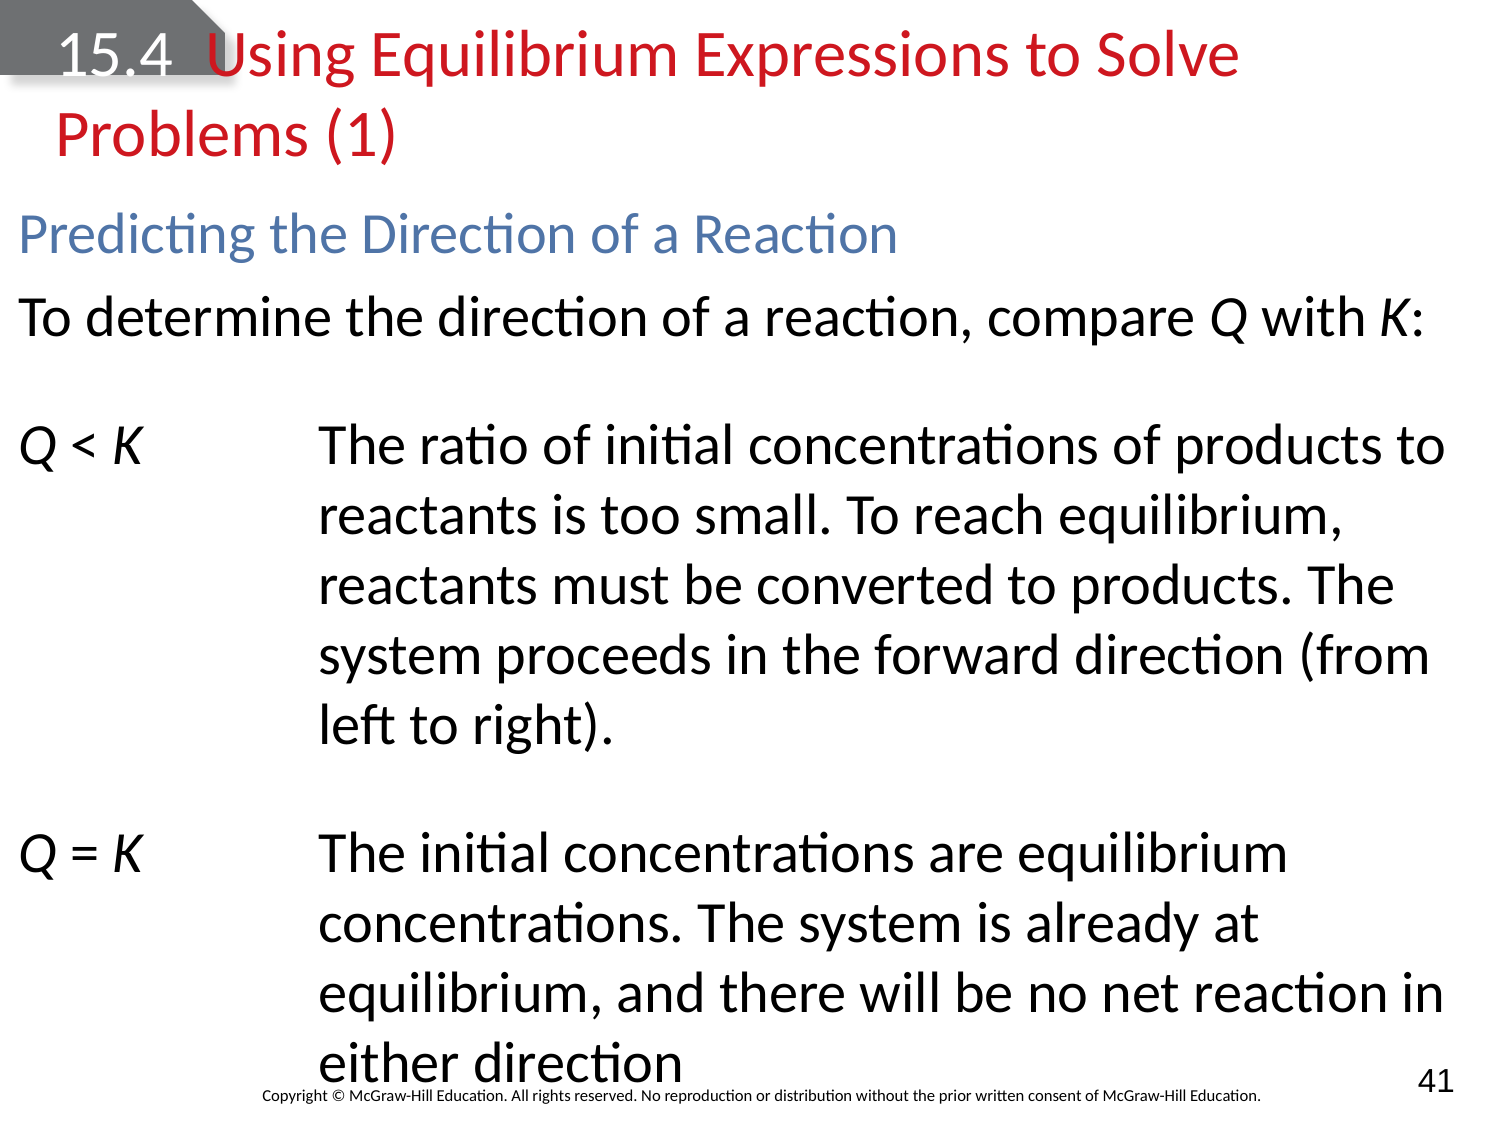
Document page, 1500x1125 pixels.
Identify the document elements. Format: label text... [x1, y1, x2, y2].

list Predicting the Direction of a Reaction [3, 187, 1500, 270]
list To determine the direction of a reaction, compare Q with K: Q < K The ratio of initial concentrations of products to reactants is too small. To reach equilibrium, reactants must be converted to products. The system proceeds in the forward direction (from left to right). Q = K The initial concentrations are equilibrium concentrations. The system is already at equilibrium, and there will be no net reaction in either direction [3, 270, 1500, 1088]
title 15.4 Using Equilibrium Expressions to Solve Problems (1) [3, 2, 1488, 100]
